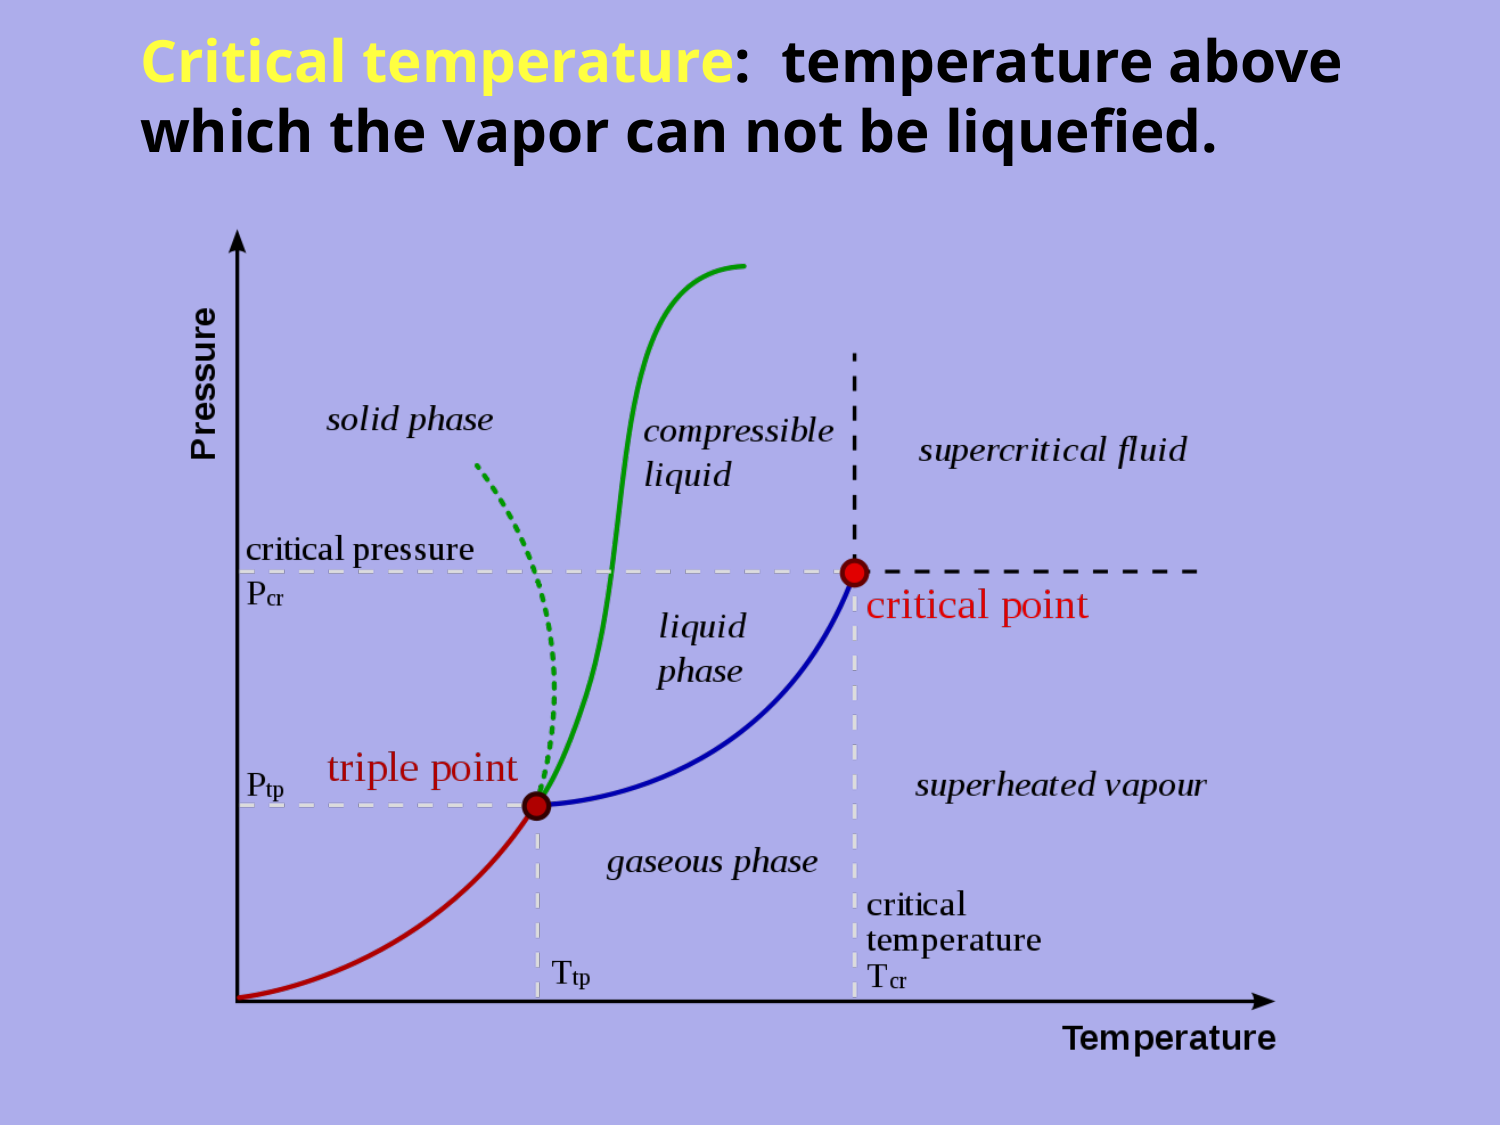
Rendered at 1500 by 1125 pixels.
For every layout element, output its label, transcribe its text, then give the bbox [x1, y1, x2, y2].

title Critical temperature: temperature above which the vapor can not be liquefied. [124, 0, 1500, 188]
picture [174, 199, 1313, 1077]
